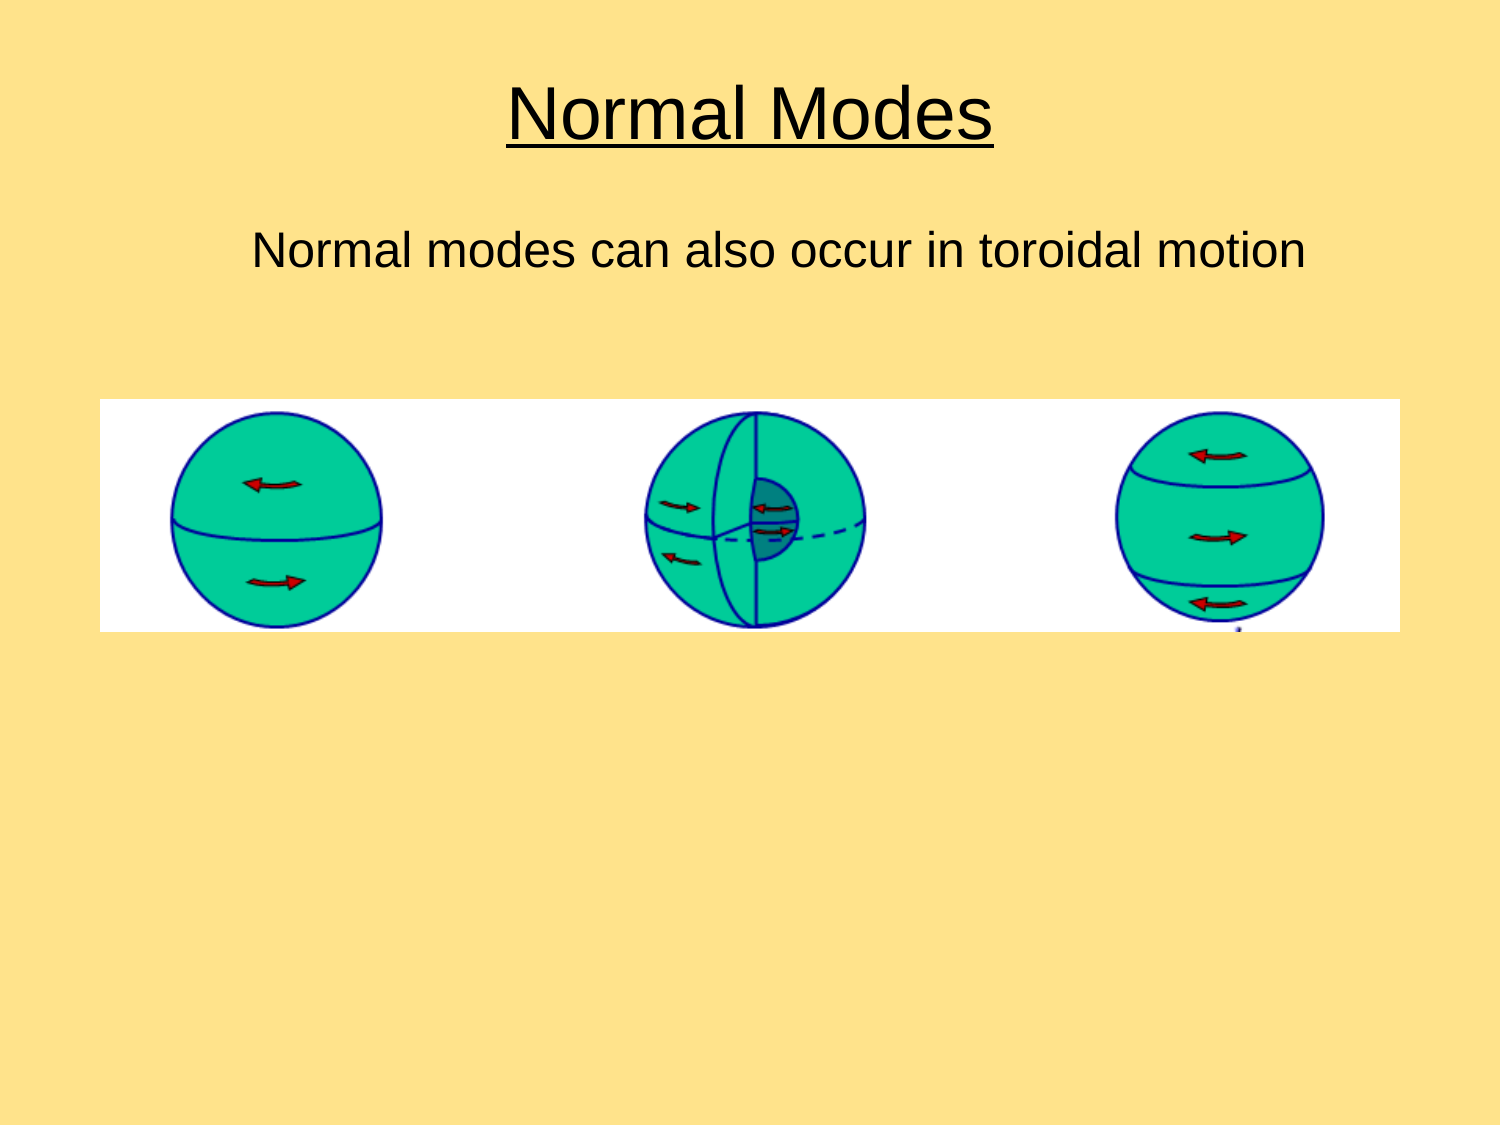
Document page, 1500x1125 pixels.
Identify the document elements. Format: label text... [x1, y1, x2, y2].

text_box Normal Modes [312, 57, 1188, 162]
text_box Normal modes can also occur in toroidal motion [236, 209, 1322, 285]
picture [100, 399, 1400, 632]
